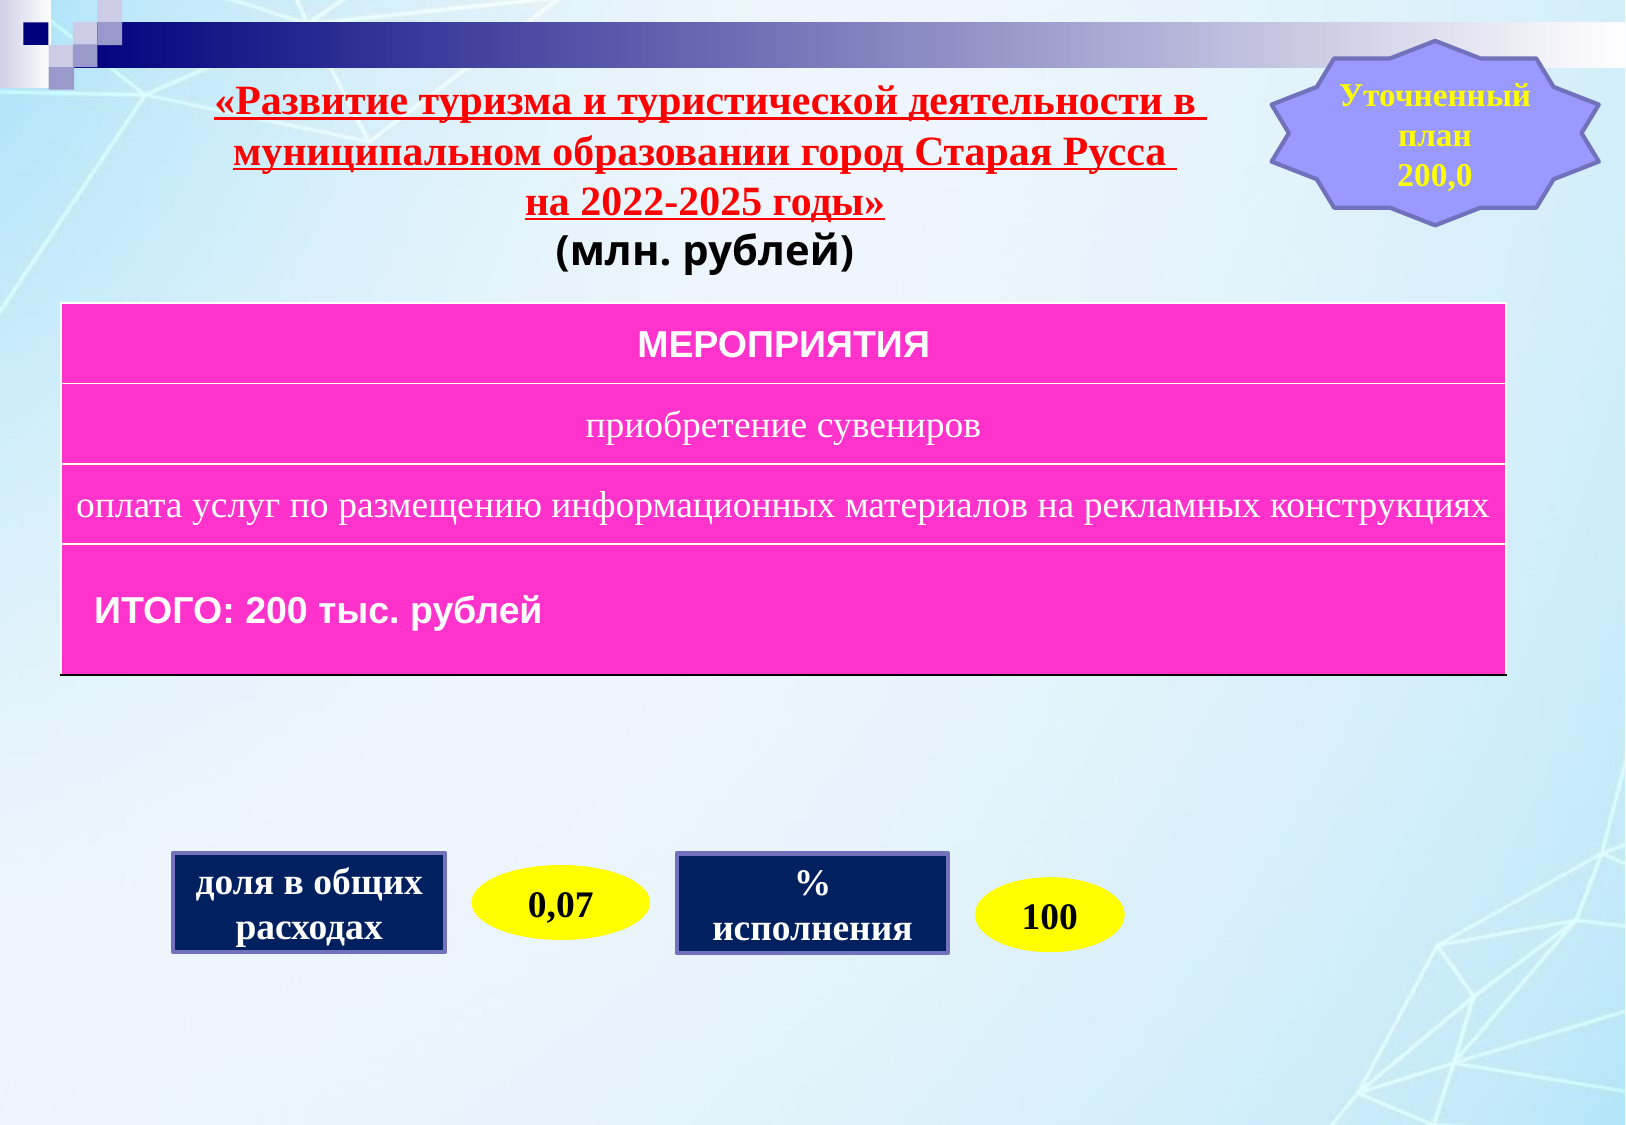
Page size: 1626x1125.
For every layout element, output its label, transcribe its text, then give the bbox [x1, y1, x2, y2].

picture [0, 0, 1626, 1125]
text_box доля в общих расходах [171, 851, 447, 954]
text_box 0,07 [469, 862, 653, 943]
table_cell ИТОГО: 200 тыс. рублей [62, 545, 1505, 674]
text_box 100 [972, 875, 1127, 955]
text_box Уточненный план 200,0 [1269, 38, 1601, 228]
title «Развитие туризма и туристической деятельности в муниципальном образовании город Старая Русса на 2022-2025 годы» (млн. рублей) [0, 0, 1411, 298]
table_cell приобретение сувениров [62, 384, 1505, 463]
table_cell оплата услуг по размещению информационных материалов на рекламных конструкциях [62, 465, 1505, 543]
text_box % исполнения [675, 851, 950, 955]
table_header МЕРОПРИЯТИЯ [62, 304, 1505, 383]
